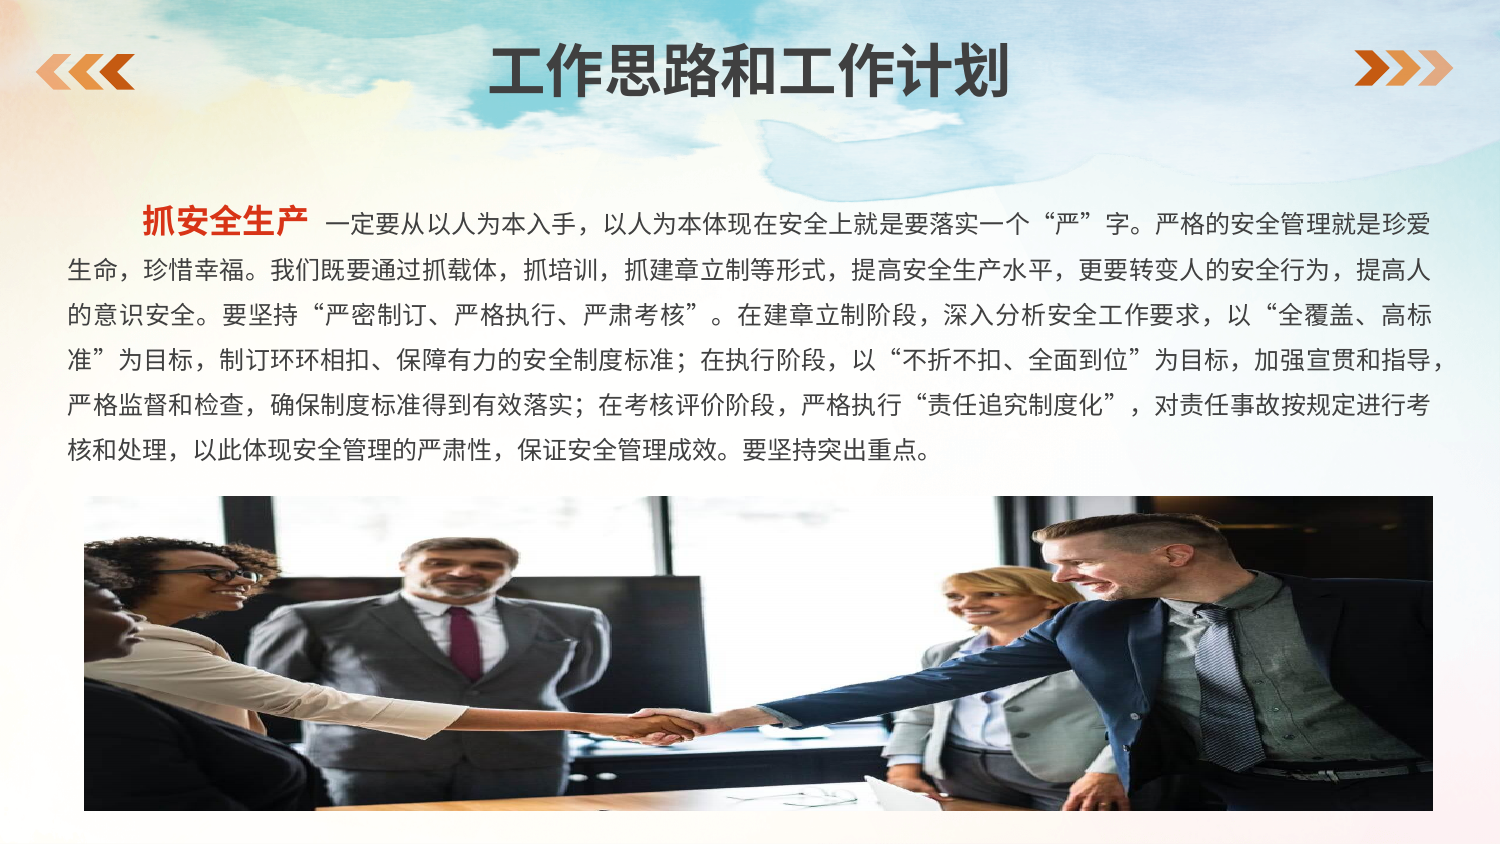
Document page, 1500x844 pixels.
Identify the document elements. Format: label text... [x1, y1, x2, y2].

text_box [35, 54, 135, 90]
picture [0, 0, 1500, 844]
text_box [1354, 50, 1454, 86]
text_box 工作思路和工作计划 [413, 30, 1087, 109]
text_box 抓安全生产 一定要从以人为本入手，以人为本体现在安全上就是要落实一个“严”字。严格的安全管理就是珍爱生命，珍惜幸福。我们既要通过抓载体，抓培训，抓建章立制等形式，提高安全生产水平，更要转变人的安全行为，提高人的意识安全。要坚持“严密制订、严格执行、严肃考核”。在建章立制阶段，深入分析安全工作要求，以“全覆盖、高标准”为目标，制订环环相扣、保障有力的安全制度标准；在执行阶段，以“不折不扣、全面到位”为目标，加强宣贯和指导，严格监督和检查，确保制度标准得到有效落实；在考核评价阶段，严格执行“责任追究制度化”，对责任事故按规定进行考核和处理，以此体现安全管理的严肃性，保证安全管理成效。要坚持突出重点。 [53, 172, 1447, 472]
